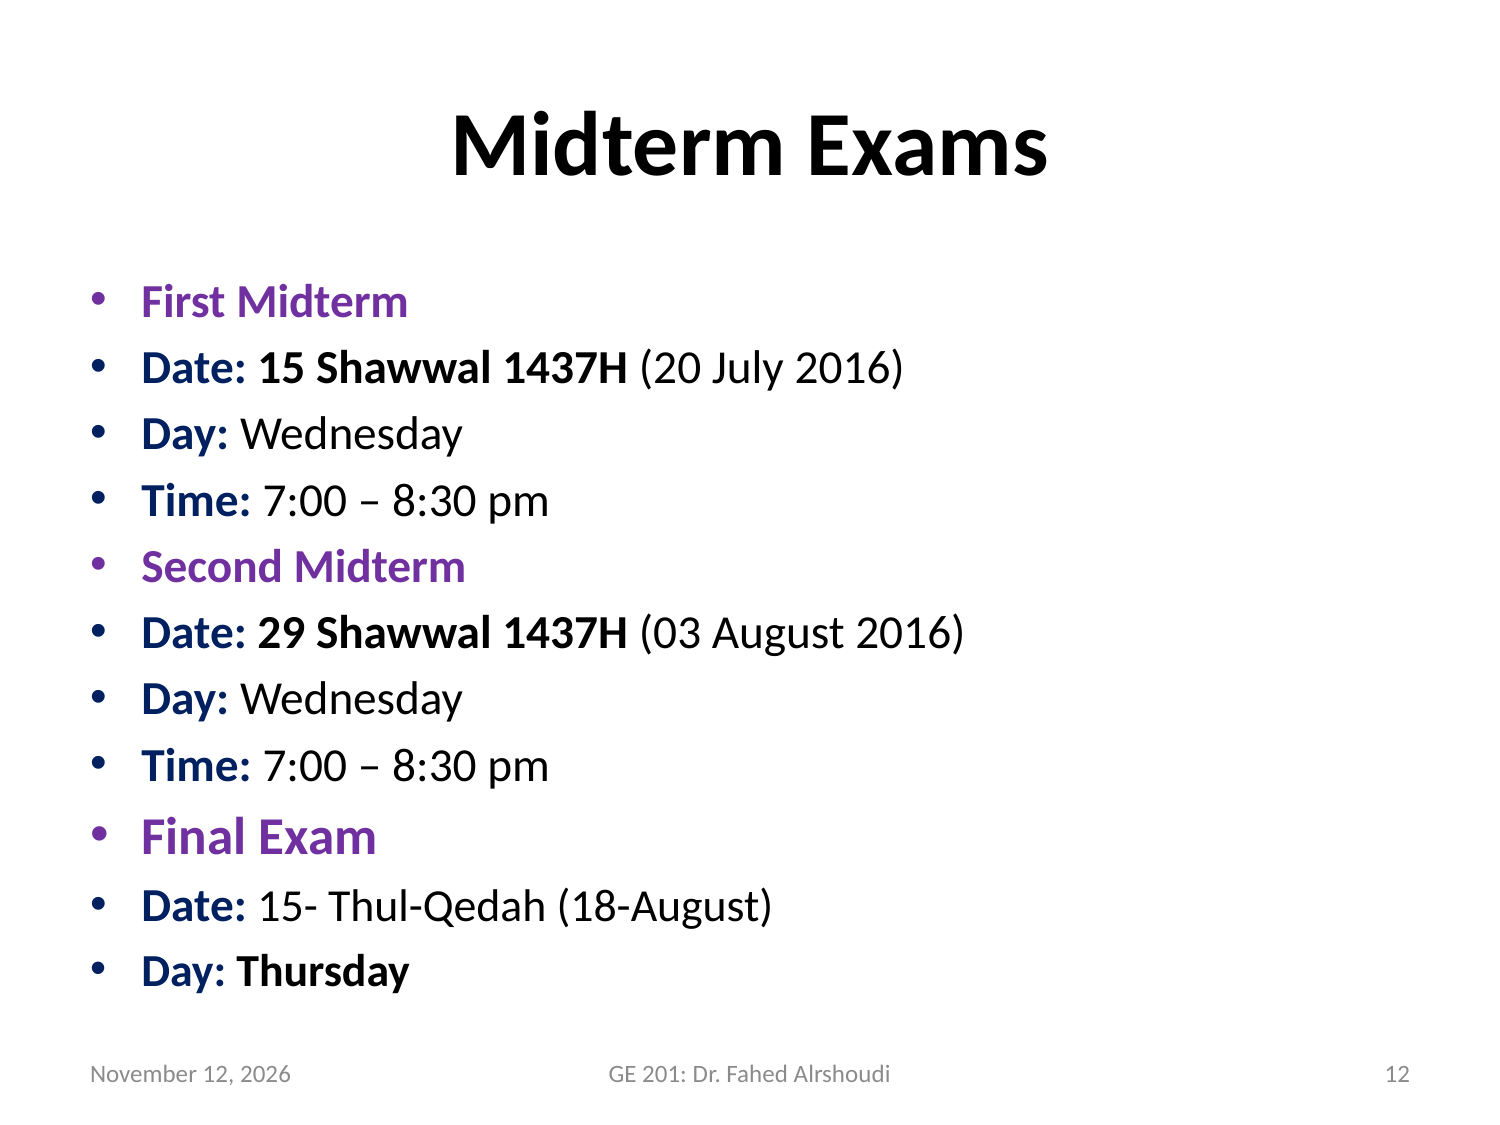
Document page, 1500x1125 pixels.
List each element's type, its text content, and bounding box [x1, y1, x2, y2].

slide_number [75, 1042, 425, 1103]
footer GE 201: Dr. Fahed Alrshoudi [512, 1042, 988, 1103]
list First Midterm Date: 15 Shawwal 1437H (20 July 2016) Day: Wednesday Time: 7:00 – 8:30 pm Second Midterm Date: 29 Shawwal 1437H (03 August 2016) Day: Wednesday Time: 7:00 – 8:30 pm Final Exam Date: 15- Thul-Qedah (18-August) Day: Thursday [75, 262, 1425, 1005]
title Midterm Exams [75, 45, 1425, 233]
slide_number 12 [1074, 1042, 1425, 1103]
